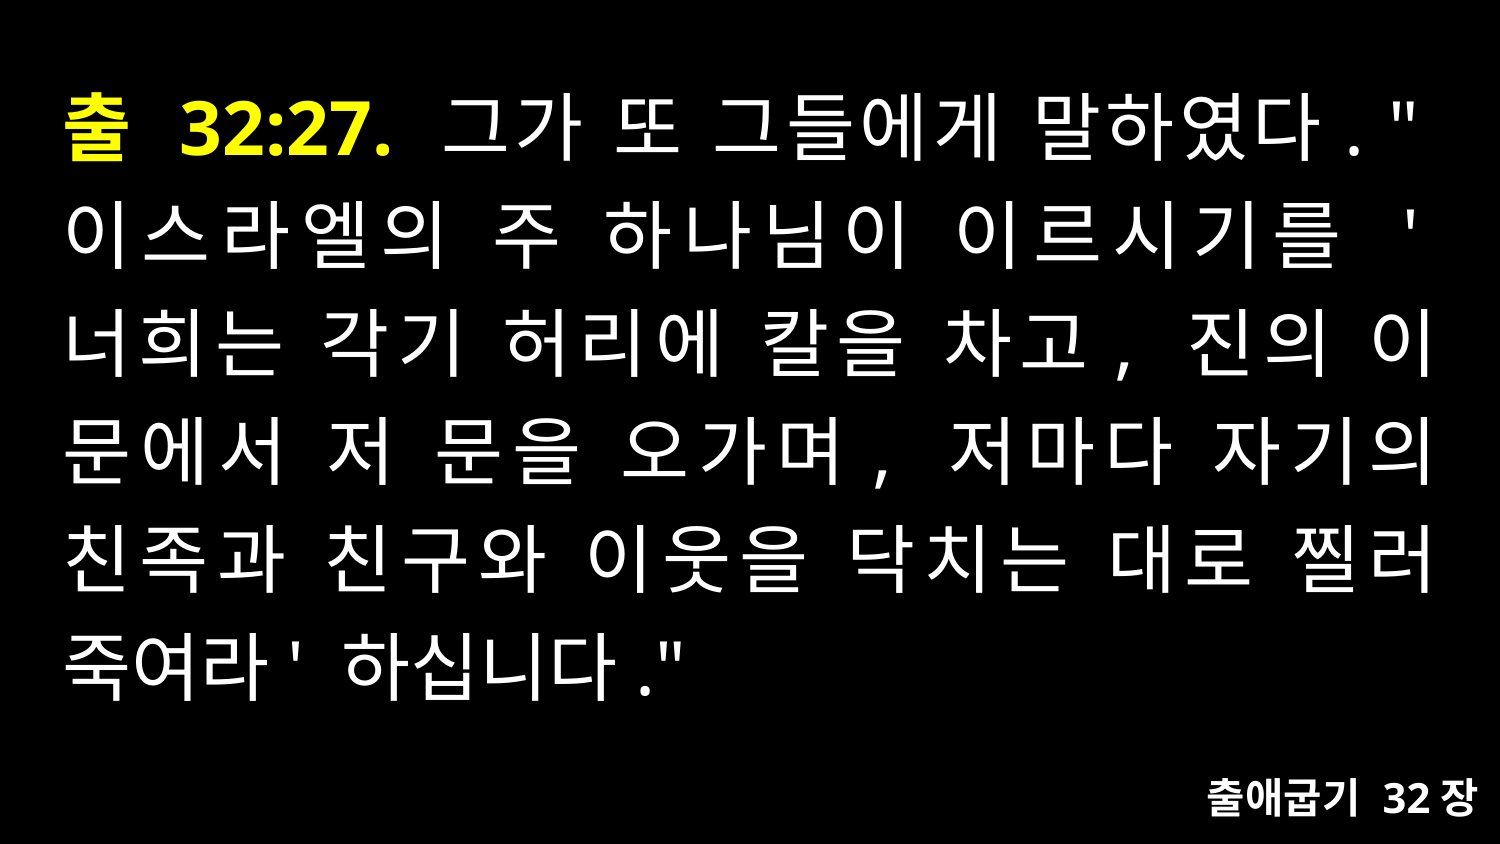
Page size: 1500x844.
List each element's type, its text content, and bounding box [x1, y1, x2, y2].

subtitle 출애굽기 32장 [916, 770, 1500, 844]
title 출 32:27. 그가 또 그들에게 말하였다. "이스라엘의 주 하나님이 이르시기를 '너희는 각기 허리에 칼을 차고, 진의 이 문에서 저 문을 오가며, 저마다 자기의 친족과 친구와 이웃을 닥치는 대로 찔러 죽여라' 하십니다." [0, 0, 1500, 844]
